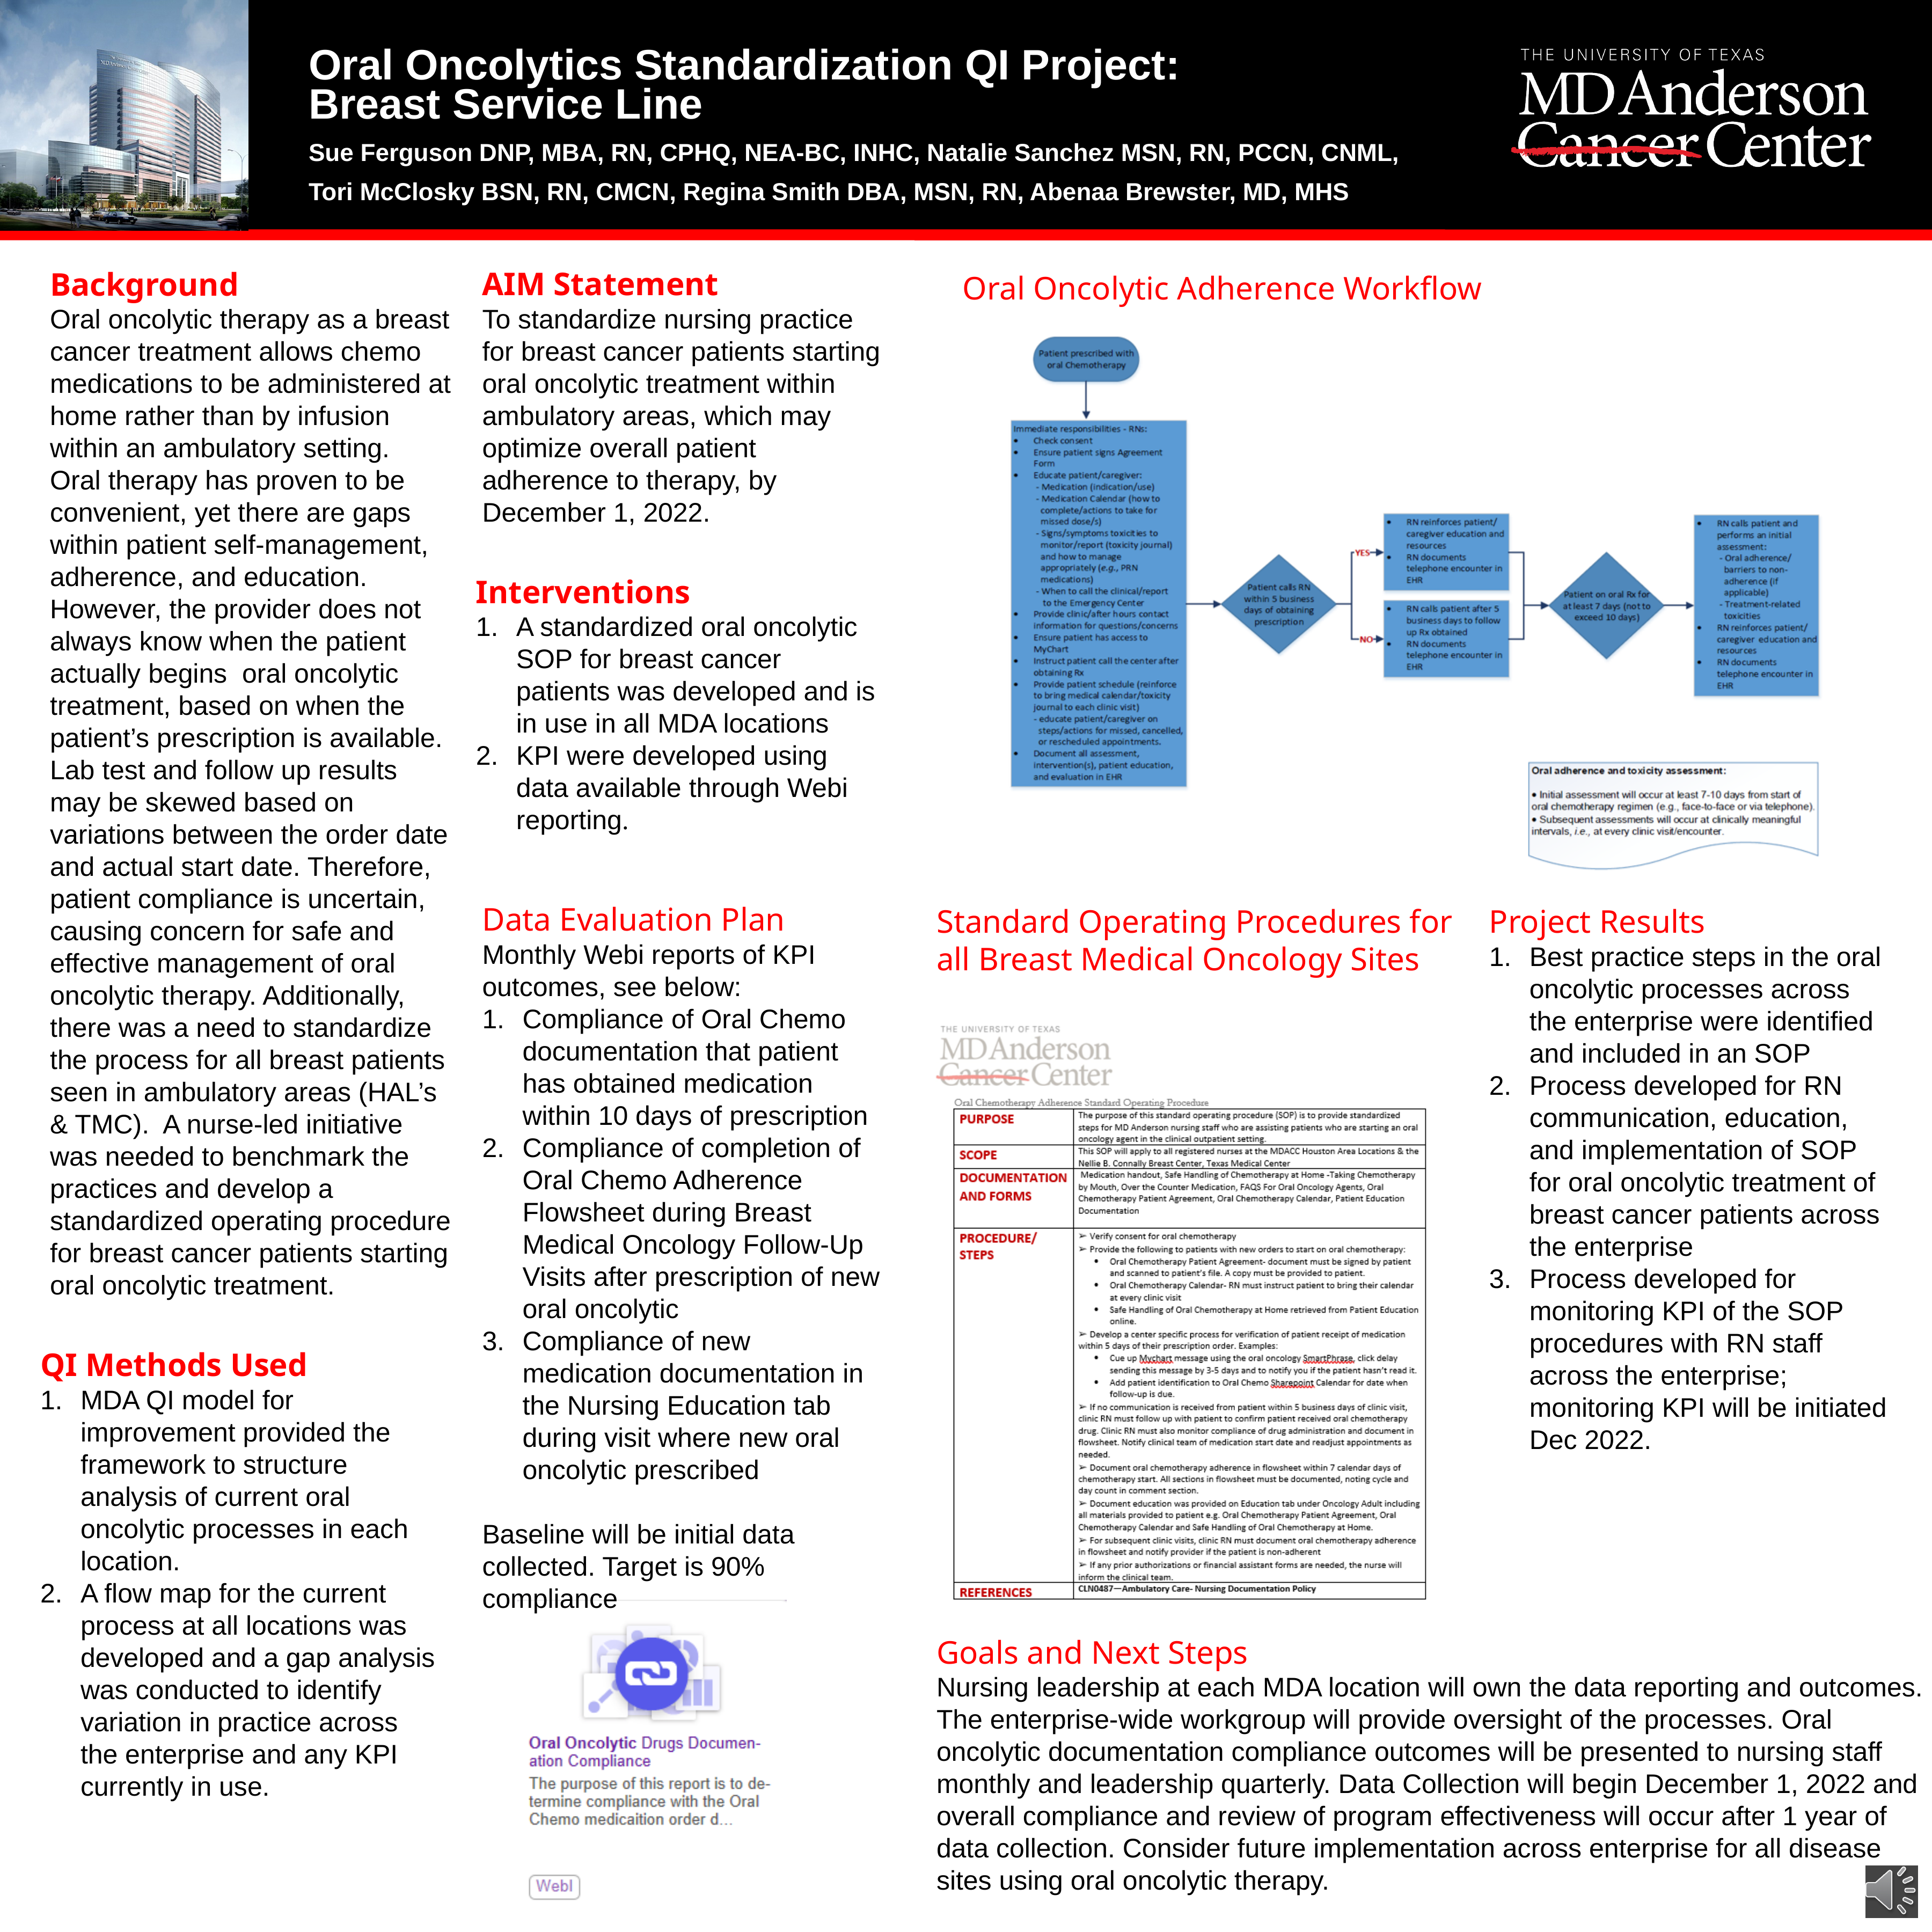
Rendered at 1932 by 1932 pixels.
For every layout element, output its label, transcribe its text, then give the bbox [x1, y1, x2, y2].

picture [0, 0, 248, 231]
text_box Goals and Next Steps Nursing leadership at each MDA location will own the data reporting and outcomes. The enterprise-wide workgroup will provide oversight of the processes. Oral oncolytic documentation compliance outcomes will be presented to nursing staff monthly and leadership quarterly. Data Collection will begin December 1, 2022 and overall compliance and review of program effectiveness will occur after 1 year of data collection. Consider future implementation across enterprise for all disease sites using oral oncolytic therapy. [936, 1632, 1924, 1932]
text_box AIM Statement To standardize nursing practice for breast cancer patients starting oral oncolytic treatment within ambulatory areas, which may optimize overall patient adherence to therapy, by December 1, 2022. [482, 264, 885, 620]
picture [517, 1600, 787, 1913]
text_box Interventions A standardized oral oncolytic SOP for breast cancer patients was developed and is in use in all MDA locations KPI were developed using data available through Webi reporting. [475, 572, 879, 835]
picture [1864, 1864, 1919, 1919]
picture [930, 1014, 1444, 1611]
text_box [247, 0, 1932, 235]
text_box Background Oral oncolytic therapy as a breast cancer treatment allows chemo medications to be administered at home rather than by infusion within an ambulatory setting. Oral therapy has proven to be convenient, yet there are gaps within patient self-management, adherence, and education. However, the provider does not always know when the patient actually begins oral oncolytic treatment, based on when the patient’s prescription is available. Lab test and follow up results may be skewed based on variations between the order date and actual start date. Therefore, patient compliance is uncertain, causing concern for safe and effective management of oral oncolytic therapy. Additionally, there was a need to standardize the process for all breast patients seen in ambulatory areas (HAL’s & TMC). A nurse-led initiative was needed to benchmark the practices and develop a standardized operating procedure for breast cancer patients starting oral oncolytic treatment. [50, 264, 453, 1380]
picture [942, 333, 1868, 879]
text_box Project Results Best practice steps in the oral oncolytic processes across the enterprise were identified and included in an SOP Process developed for RN communication, education, and implementation of SOP for oral oncolytic treatment of breast cancer patients across the enterprise Process developed for monitoring KPI of the SOP procedures with RN staff across the enterprise; monitoring KPI will be initiated Dec 2022. [1489, 901, 1892, 1596]
text_box QI Methods Used MDA QI model for improvement provided the framework to structure analysis of current oral oncolytic processes in each location. A flow map for the current process at all locations was developed and a gap analysis was conducted to identify variation in practice across the enterprise and any KPI currently in use. [40, 1345, 443, 1801]
text_box Oral Oncolytic Adherence Workflow [954, 264, 1690, 310]
text_box Standard Operating Procedures for all Breast Medical Oncology Sites [936, 901, 1461, 1024]
text_box Data Evaluation Plan Monthly Webi reports of KPI outcomes, see below: Compliance of Oral Chemo documentation that patient has obtained medication within 10 days of prescription Compliance of completion of Oral Chemo Adherence Flowsheet during Breast Medical Oncology Follow-Up Visits after prescription of new oral oncolytic Compliance of new medication documentation in the Nursing Education tab during visit where new oral oncolytic prescribed Baseline will be initial data collected. Target is 90% compliance [482, 899, 885, 1660]
